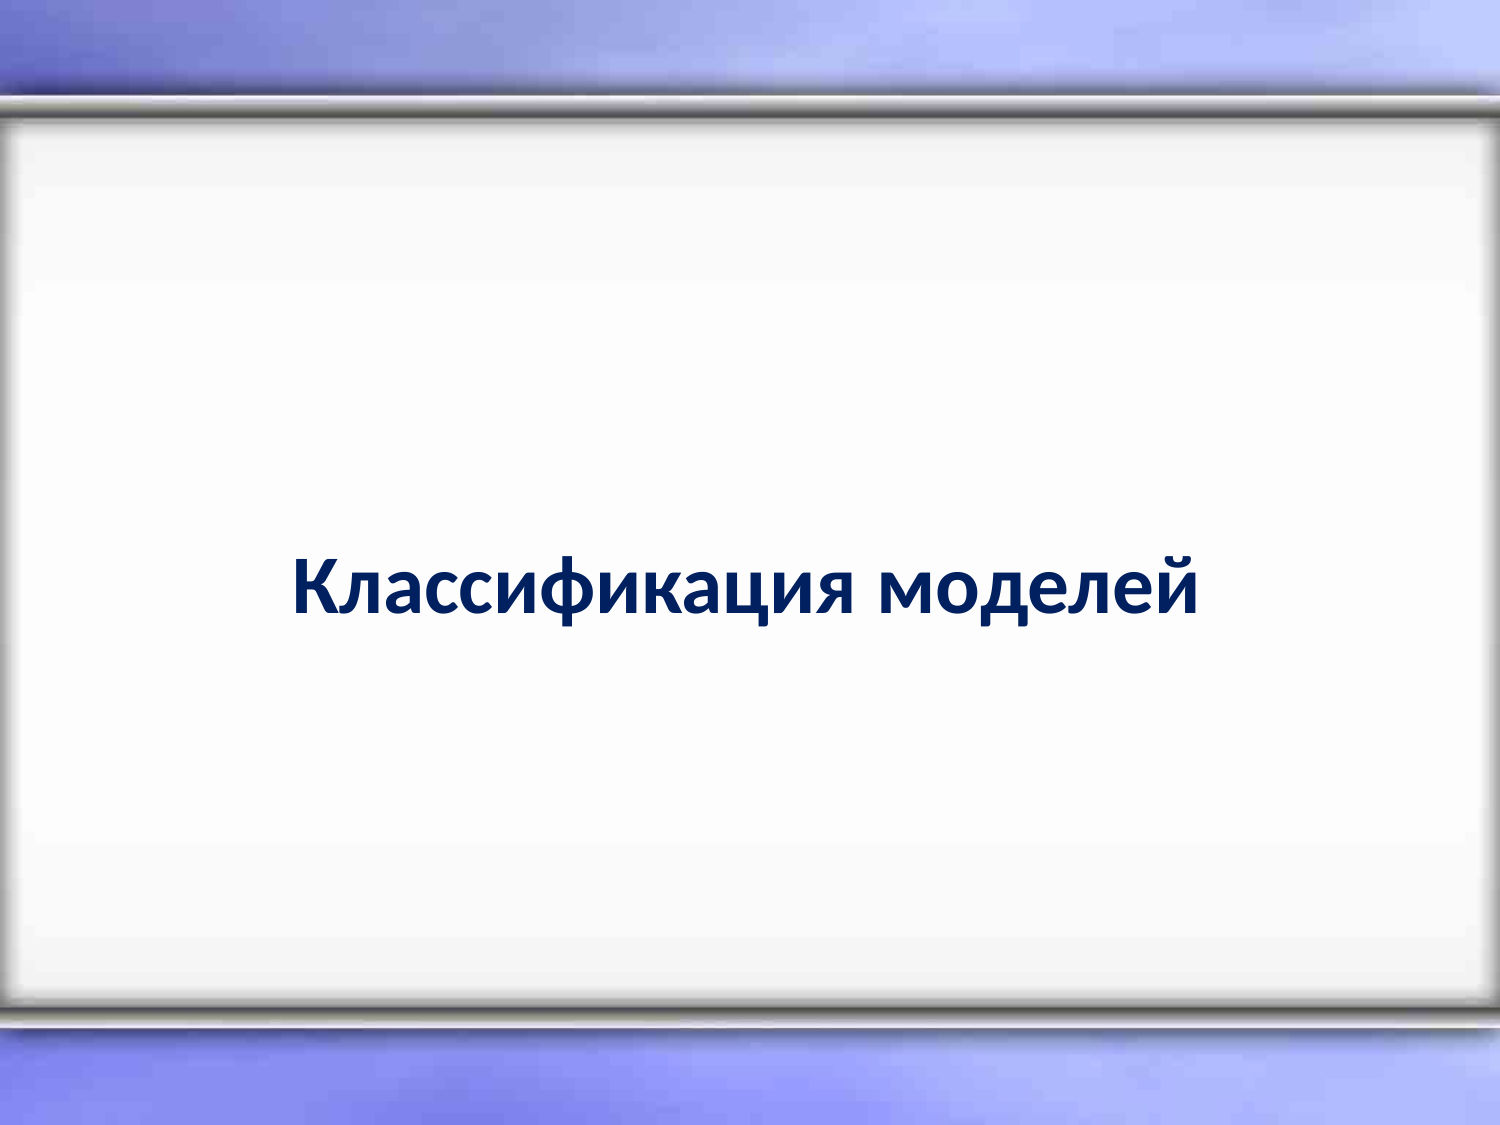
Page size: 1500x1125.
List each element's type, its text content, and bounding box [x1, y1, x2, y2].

title Классификация моделей [53, 479, 1441, 681]
picture [0, 0, 1500, 1125]
